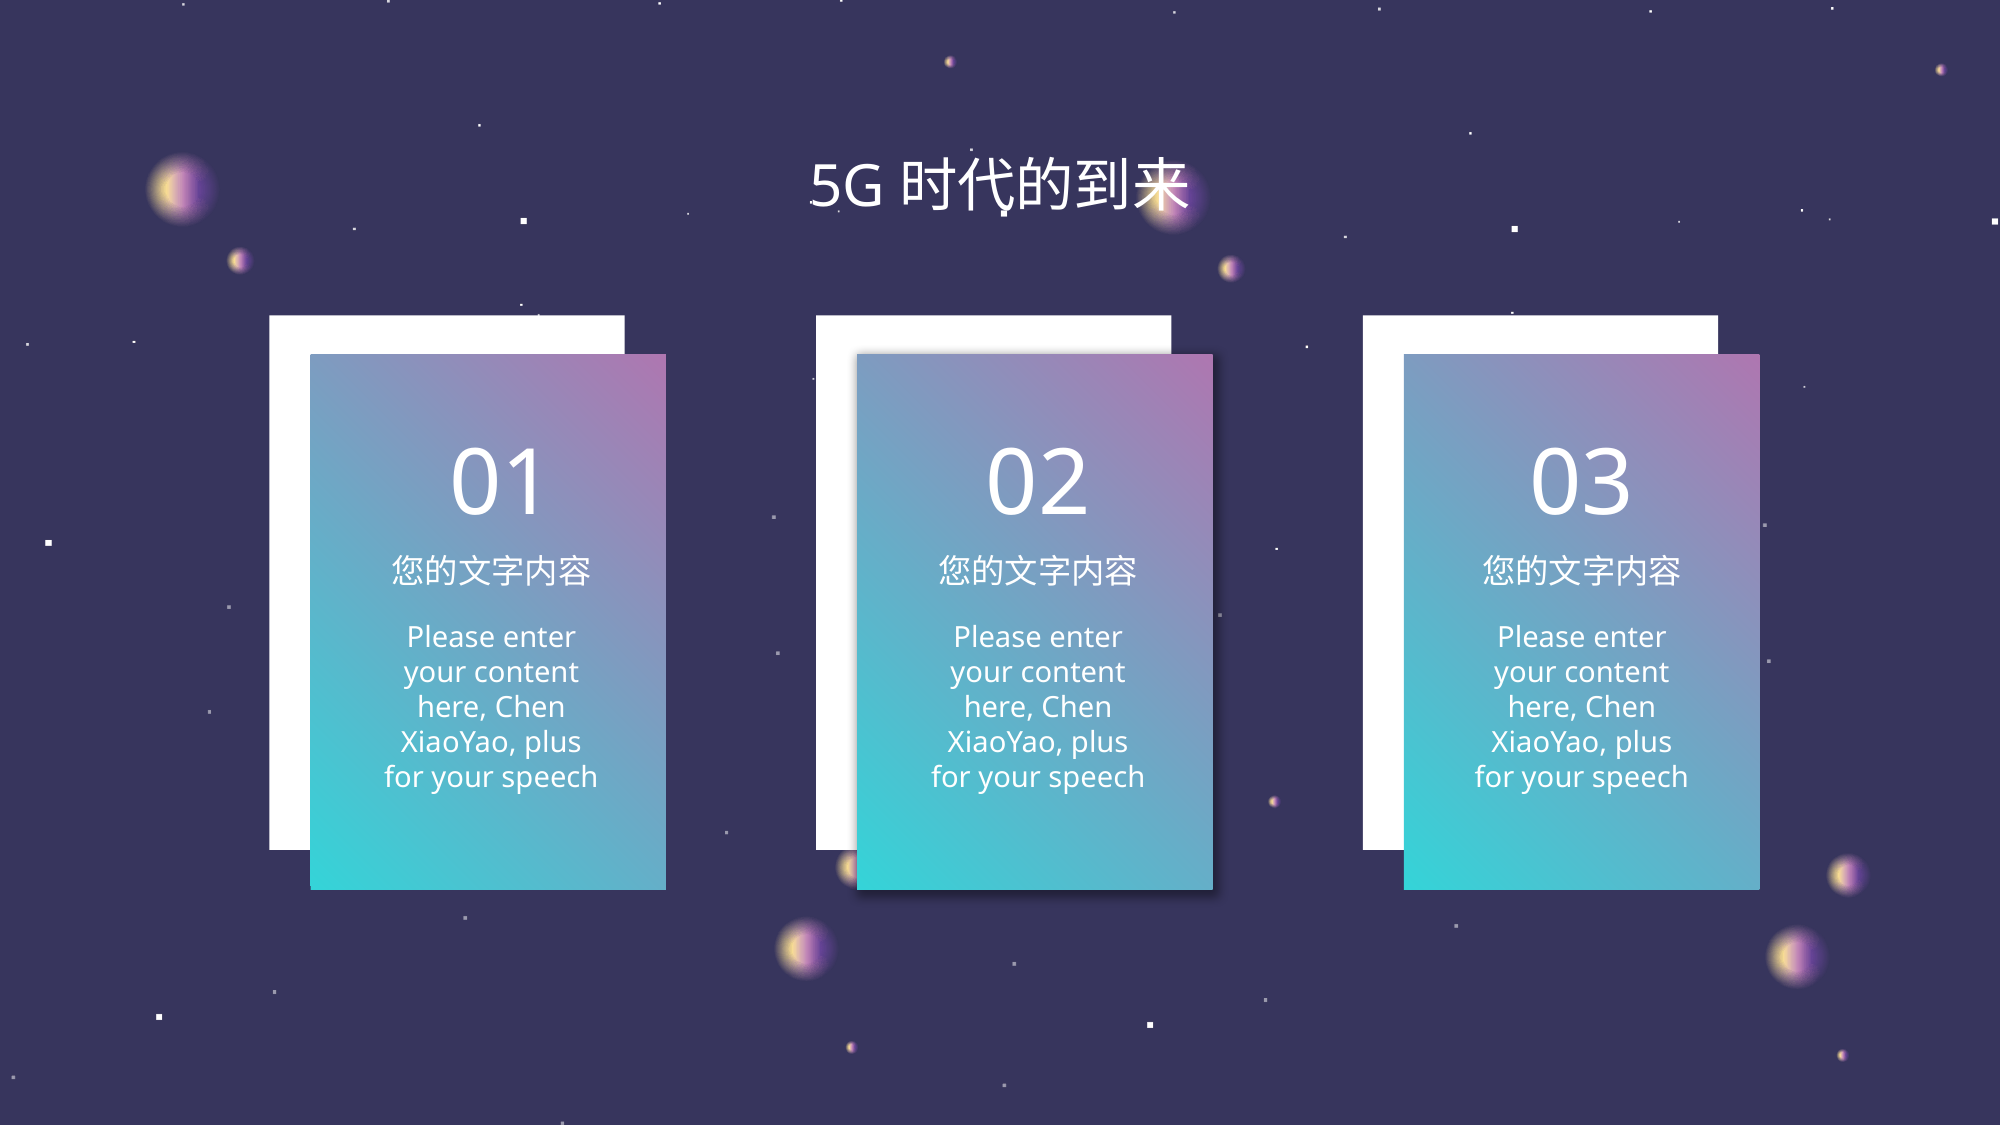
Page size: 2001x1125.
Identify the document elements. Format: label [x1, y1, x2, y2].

text_box [816, 315, 1213, 890]
text_box [269, 315, 666, 890]
picture [0, 0, 2000, 1125]
text_box [1362, 315, 1760, 890]
